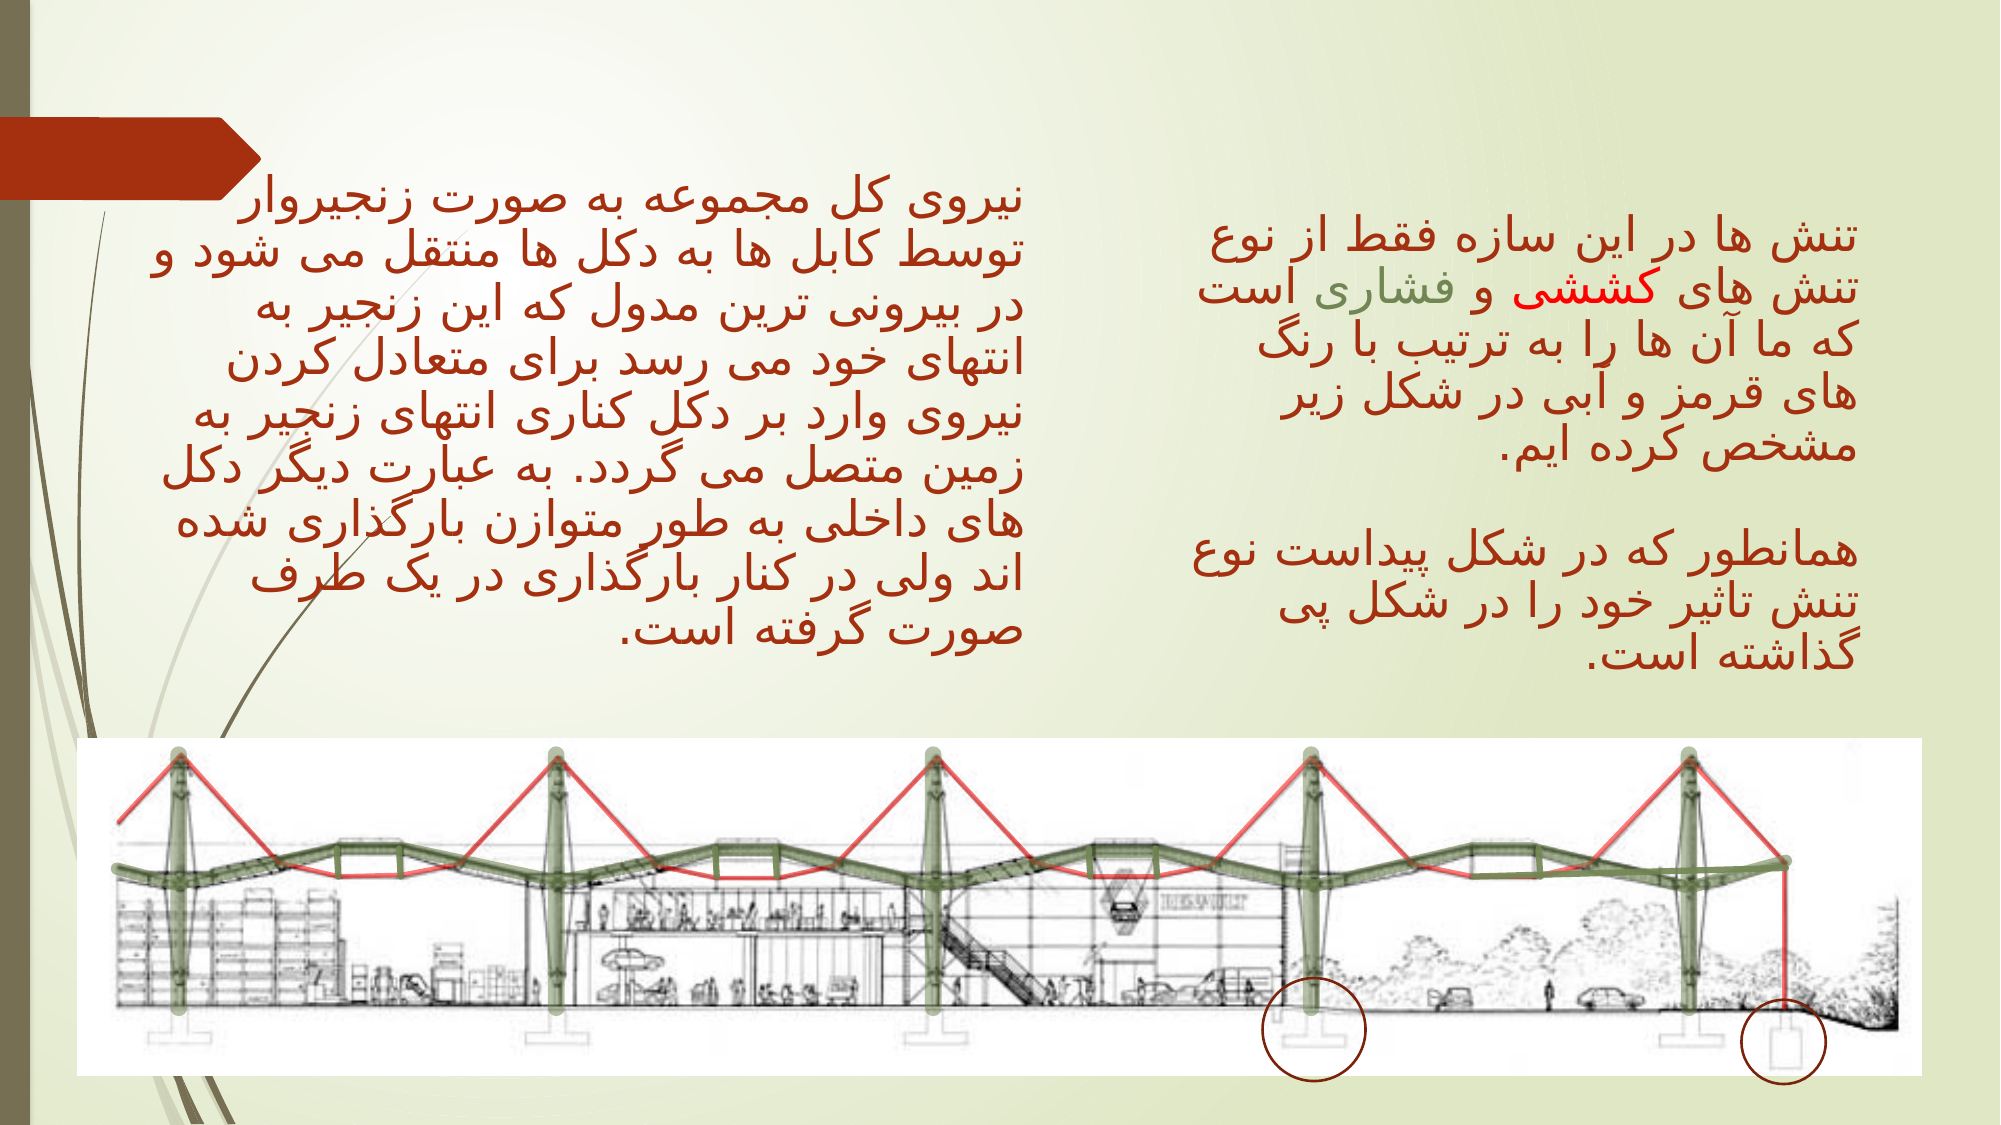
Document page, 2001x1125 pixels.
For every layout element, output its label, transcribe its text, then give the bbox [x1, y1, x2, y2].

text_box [1690, 754, 1785, 848]
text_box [934, 754, 1310, 848]
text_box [557, 754, 932, 848]
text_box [1312, 754, 1688, 848]
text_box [1315, 898, 1685, 1008]
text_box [560, 898, 930, 1008]
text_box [937, 848, 1307, 888]
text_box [118, 754, 178, 848]
text_box تنش ها در این سازه فقط از نوع تنش های کششی و فشاری است که ما آن ها را به ترتیب با رنگ های قرمز و آبی در شکل زیر مشخص کرده ایم. همانطور که در شکل پیداست نوع تنش تاثیر خود را در شکل پی گذاشته است. [1171, 202, 1876, 690]
picture [77, 737, 1922, 1076]
text_box نیروی کل مجموعه به صورت زنجیروار توسط کابل ها به دکل ها منتقل می شود و در بیرونی ترین مدول که این زنجیر به انتهای خود می رسد برای متعادل کردن نیروی وارد بر دکل کناری انتهای زنجیر به زمین متصل می گردد. به عبارت دیگر دکل های داخلی به طور متوازن بارگذاری شده اند ولی در کنار بارگذاری در یک طرف صورت گرفته است. [117, 139, 1042, 686]
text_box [1692, 897, 1785, 1008]
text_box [182, 848, 552, 888]
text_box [937, 898, 1308, 1008]
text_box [1693, 848, 1787, 888]
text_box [118, 897, 175, 1008]
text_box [116, 848, 174, 888]
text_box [179, 754, 555, 848]
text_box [560, 848, 929, 888]
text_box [1315, 848, 1685, 888]
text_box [182, 898, 553, 1008]
